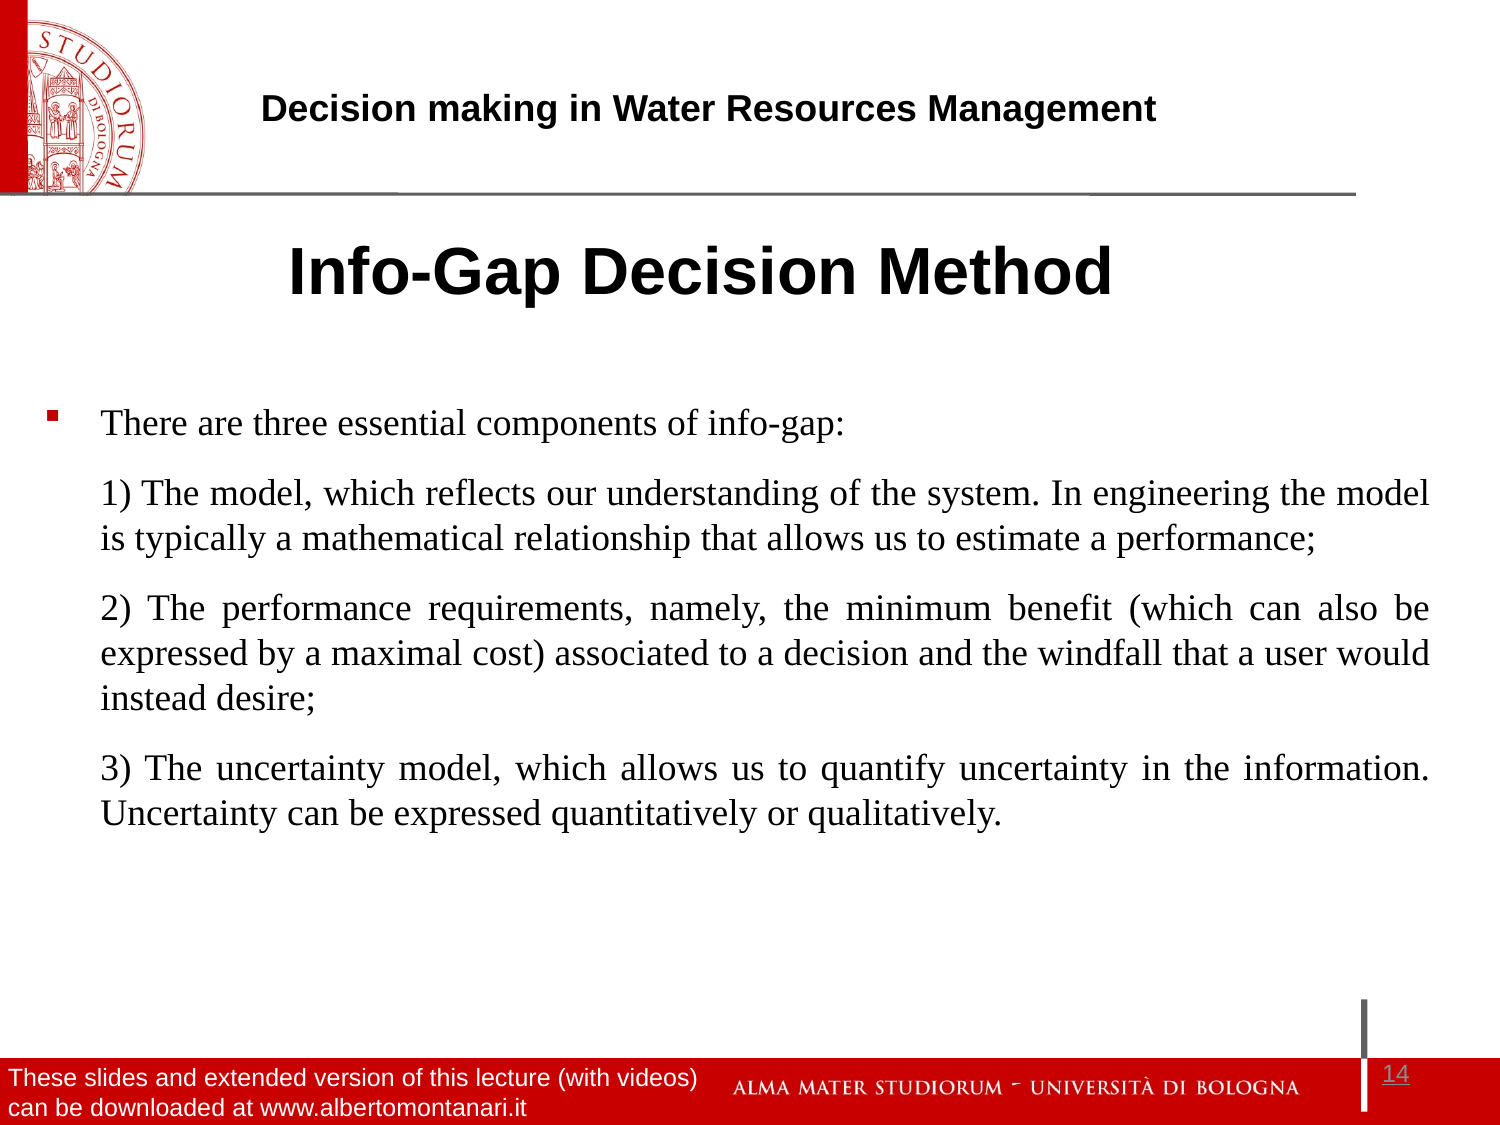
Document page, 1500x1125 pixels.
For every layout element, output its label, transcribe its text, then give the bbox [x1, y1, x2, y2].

text_box Info-Gap Decision Method [105, 220, 1298, 316]
picture [28, 16, 151, 192]
slide_number 14 [1074, 1042, 1425, 1103]
picture [0, 1058, 1500, 1125]
list There are three essential components of info-gap: 1) The model, which reflects our understanding of the system. In engineering the model is typically a mathematical relationship that allows us to estimate a performance; 2) The performance requirements, namely, the minimum benefit (which can also be expressed by a maximal cost) associated to a decision and the windfall that a user would instead desire; 3) The uncertainty model, which allows us to quantify uncertainty in the information. Uncertainty can be expressed quantitatively or qualitatively. [29, 390, 1447, 1044]
